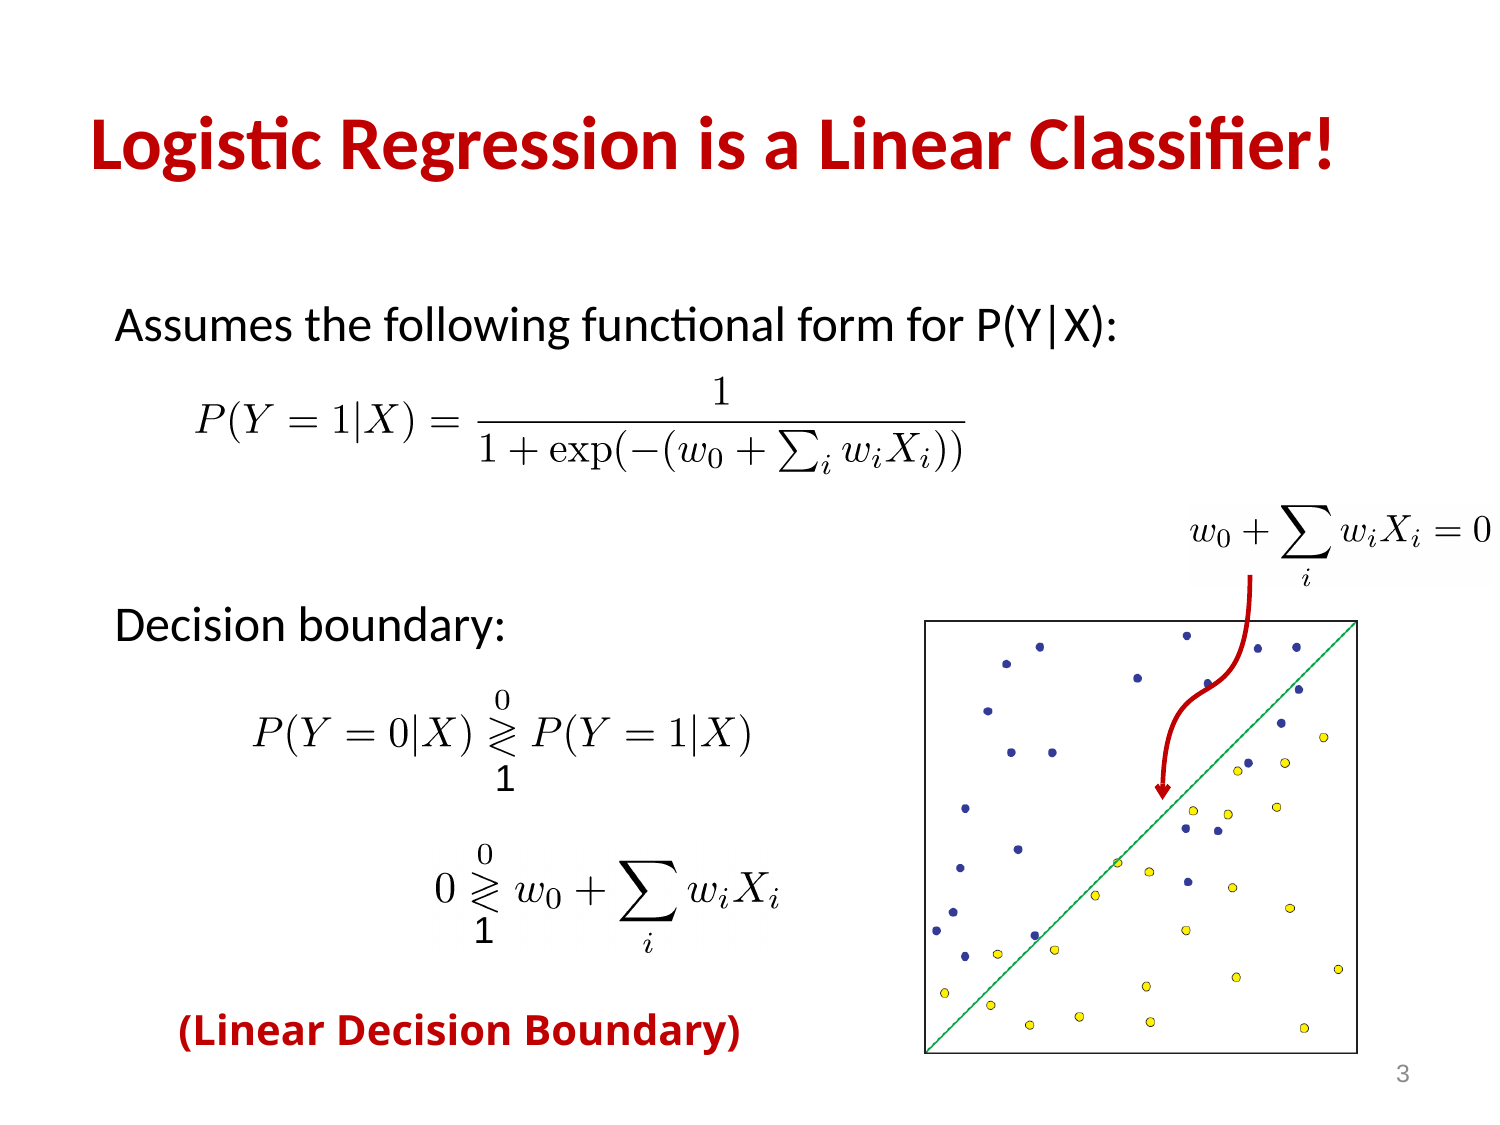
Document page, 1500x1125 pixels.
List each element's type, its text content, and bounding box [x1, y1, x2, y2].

text_box Assumes the following functional form for P(Y|X): Decision boundary: [99, 283, 1150, 659]
picture [912, 612, 1366, 1063]
text_box (Linear Decision Boundary) [163, 996, 756, 1062]
slide_number 3 [1074, 1042, 1425, 1103]
picture [1187, 504, 1494, 588]
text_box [249, 687, 751, 808]
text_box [1093, 643, 1319, 732]
picture [191, 374, 967, 476]
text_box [431, 840, 779, 959]
title Logistic Regression is a Linear Classifier! [75, 45, 1425, 233]
